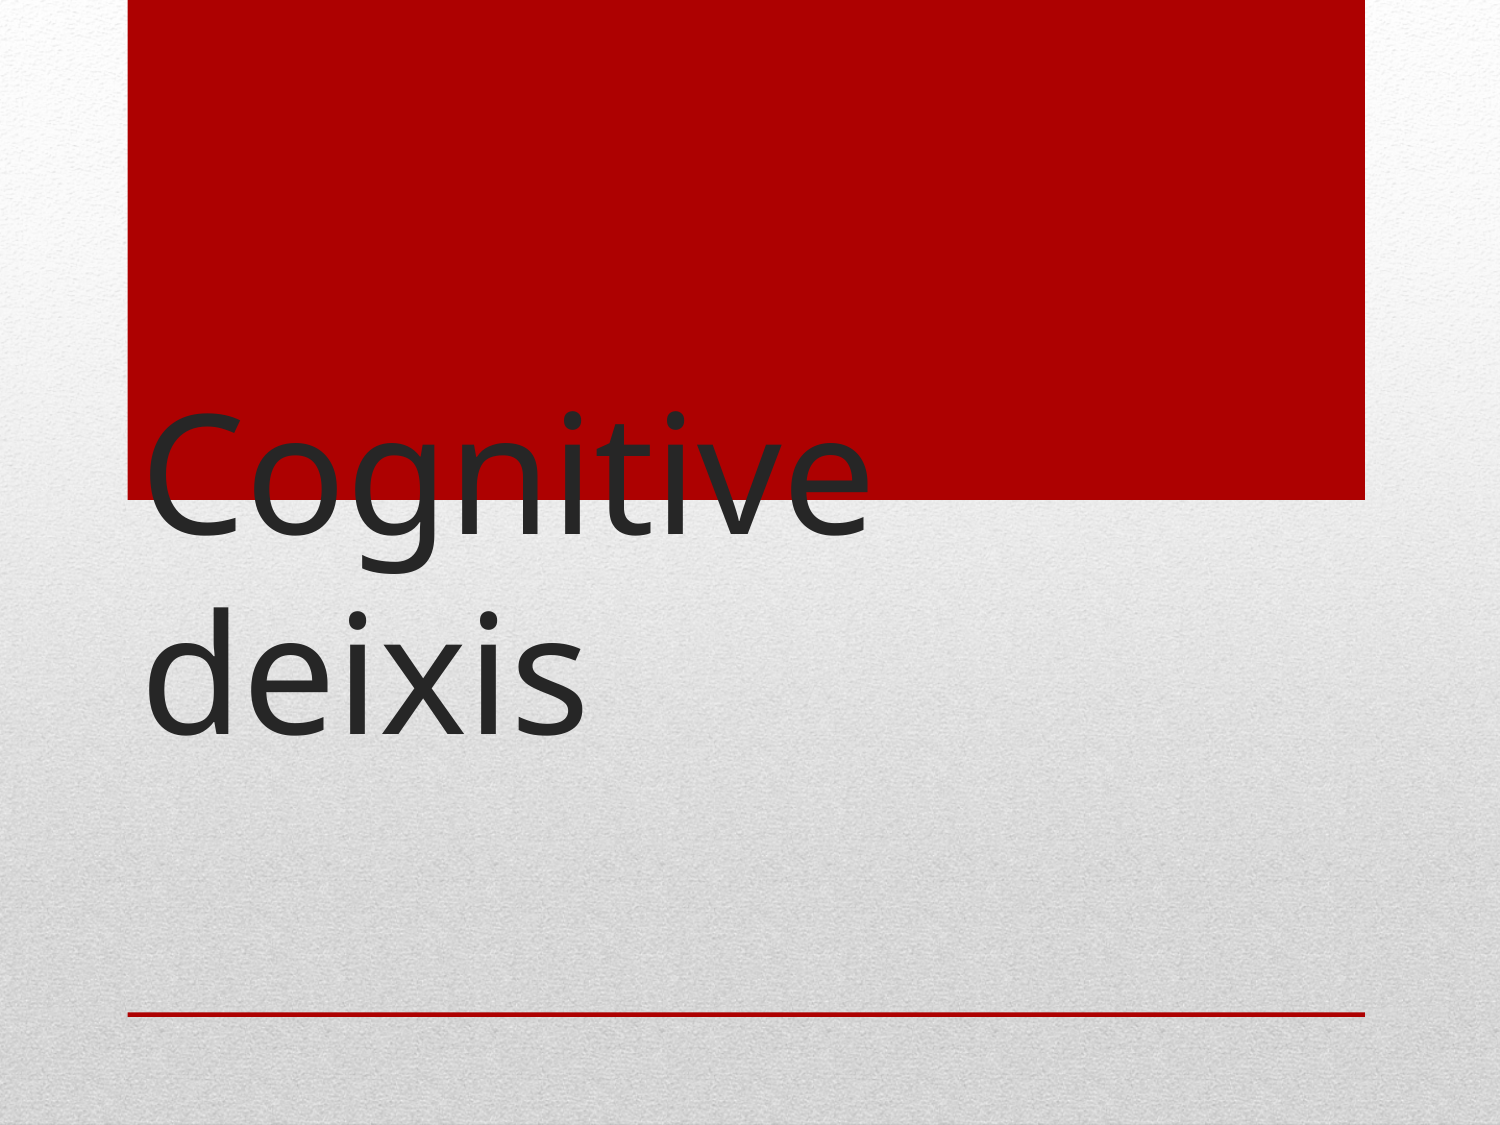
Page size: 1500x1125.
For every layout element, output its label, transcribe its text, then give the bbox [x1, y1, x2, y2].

title Cognitive deixis [125, 525, 1363, 775]
